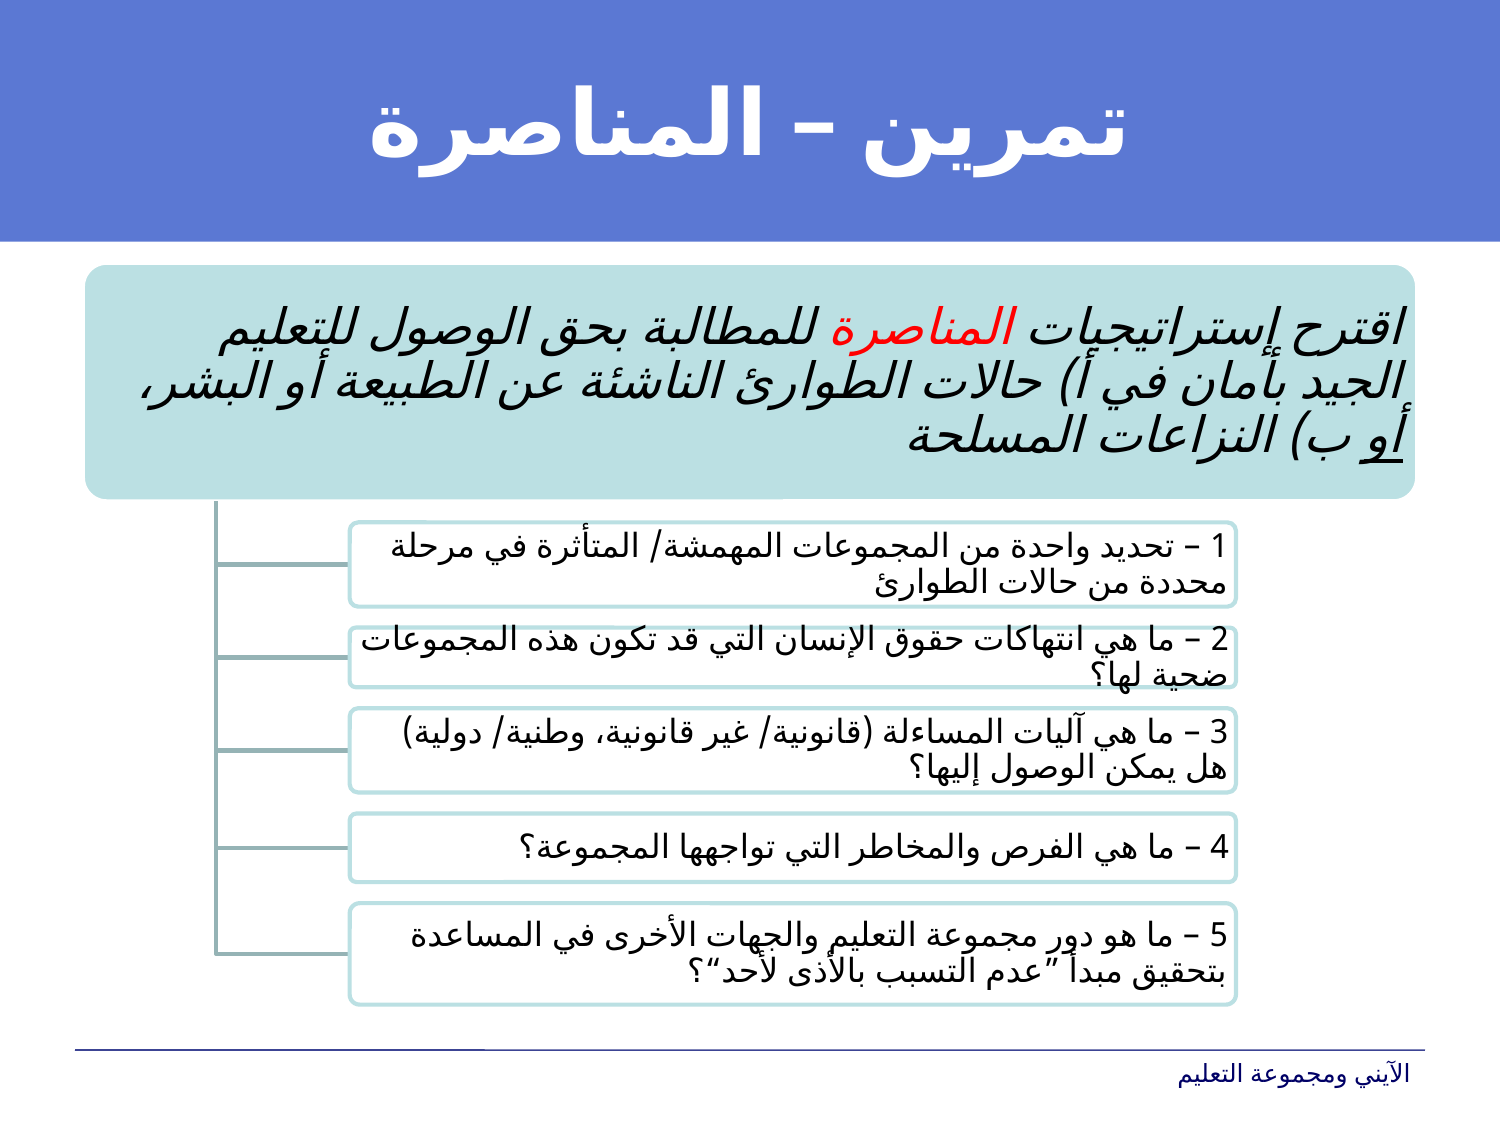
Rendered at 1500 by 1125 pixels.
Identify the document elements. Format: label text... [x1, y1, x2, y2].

footer الآيني ومجموعة التعليم [75, 1049, 1427, 1103]
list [74, 262, 1426, 1006]
title تمرين – المناصرة [74, 24, 1426, 213]
